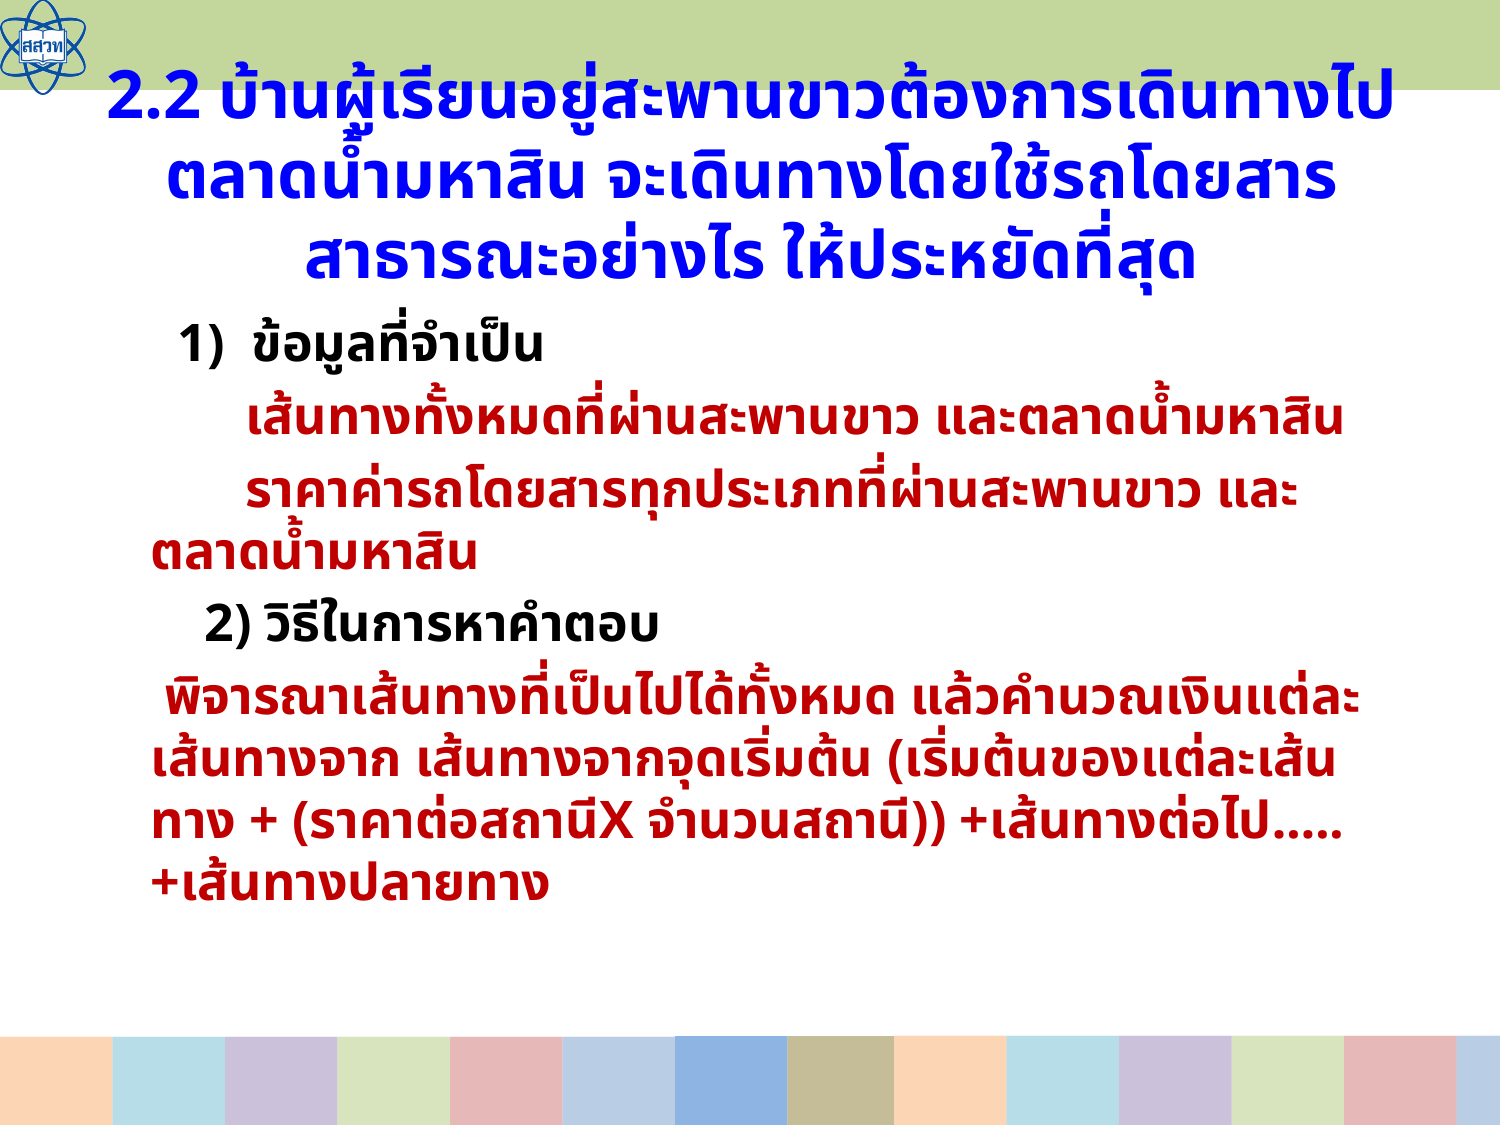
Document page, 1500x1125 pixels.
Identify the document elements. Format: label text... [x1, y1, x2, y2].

picture [0, 0, 86, 95]
list 1) ข้อมูลที่จำเป็น เส้นทางทั้งหมดที่ผ่านสะพานขาว และตลาดน้ำมหาสิน ราคาค่ารถโดยสารทุกประเภทที่ผ่านสะพานขาว และตลาดน้ำมหาสิน 2) วิธีในการหาคำตอบ พิจารณาเส้นทางที่เป็นไปได้ทั้งหมด แล้วคำนวณเงินแต่ละเส้นทางจาก เส้นทางจากจุดเริ่มต้น (เริ่มต้นของแต่ละเส้นทาง + (ราคาต่อสถานีX จำนวนสถานี)) +เส้นทางต่อไป…..+เส้นทางปลายทาง [135, 302, 1386, 1059]
title 2.2 บ้านผู้เรียนอยู่สะพานขาวต้องการเดินทางไปตลาดน้ำมหาสิน จะเดินทางโดยใช้รถโดยสารสาธารณะอย่างไร ให้ประหยัดที่สุด [76, 78, 1427, 266]
